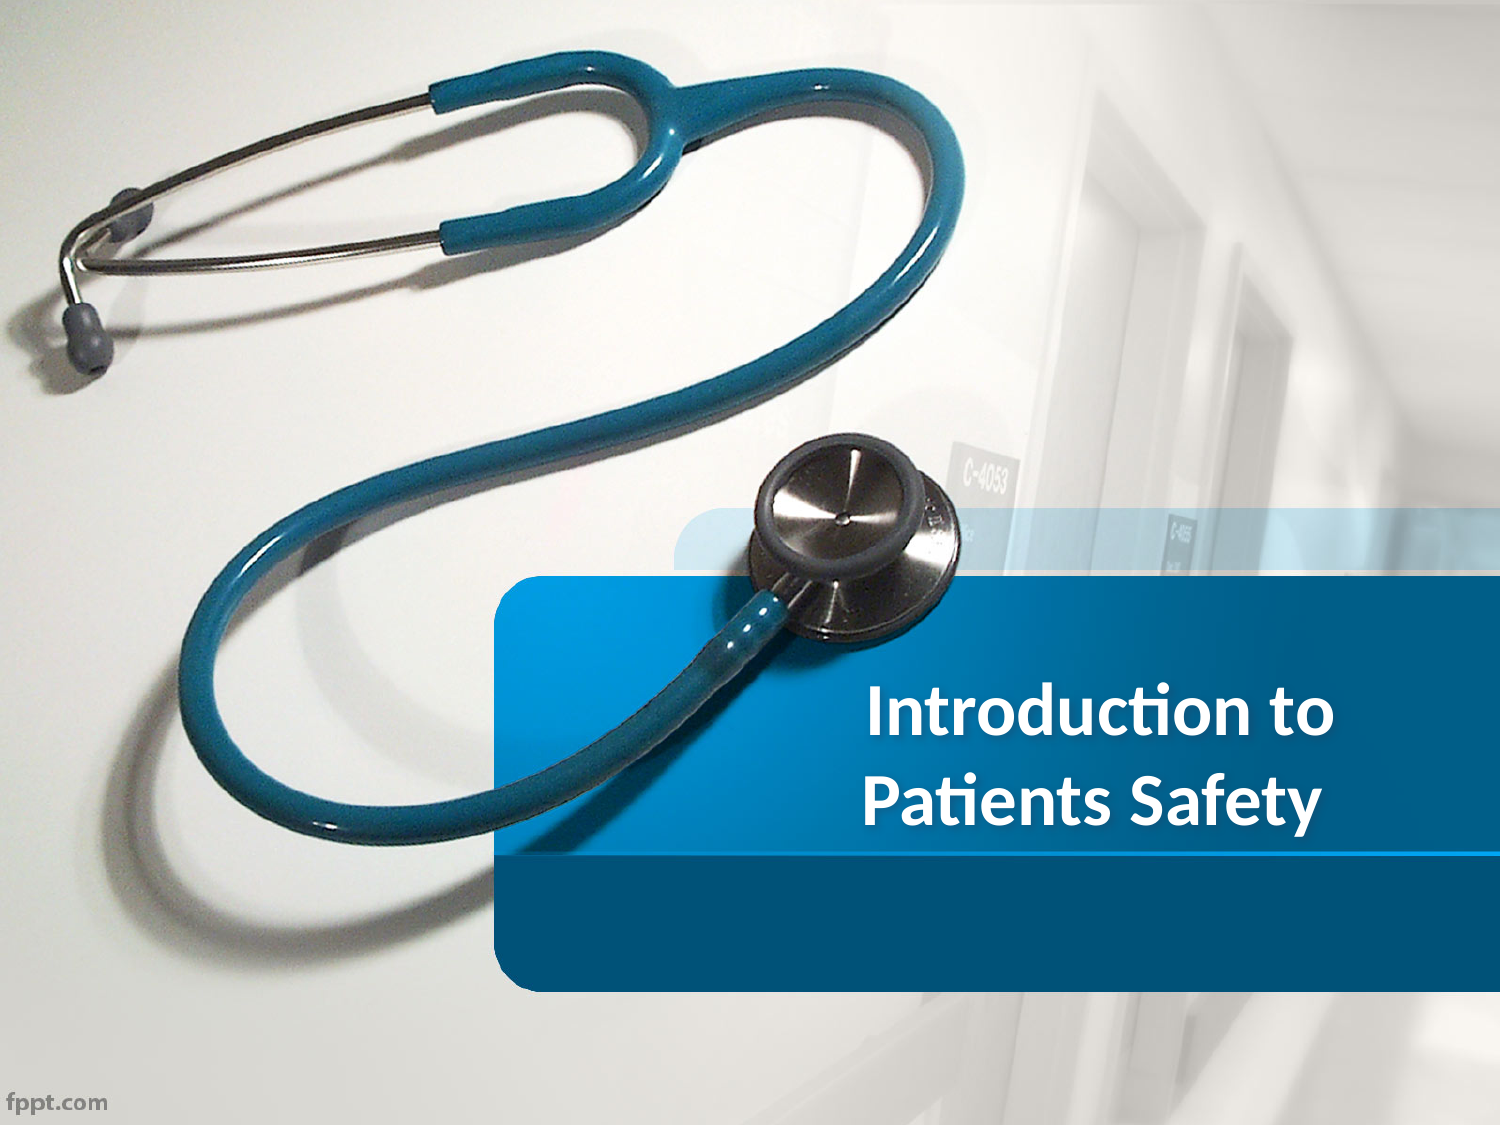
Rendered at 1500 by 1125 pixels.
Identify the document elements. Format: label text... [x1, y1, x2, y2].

title Introduction to Patients Safety [724, 662, 1477, 838]
picture [0, 0, 1500, 1125]
